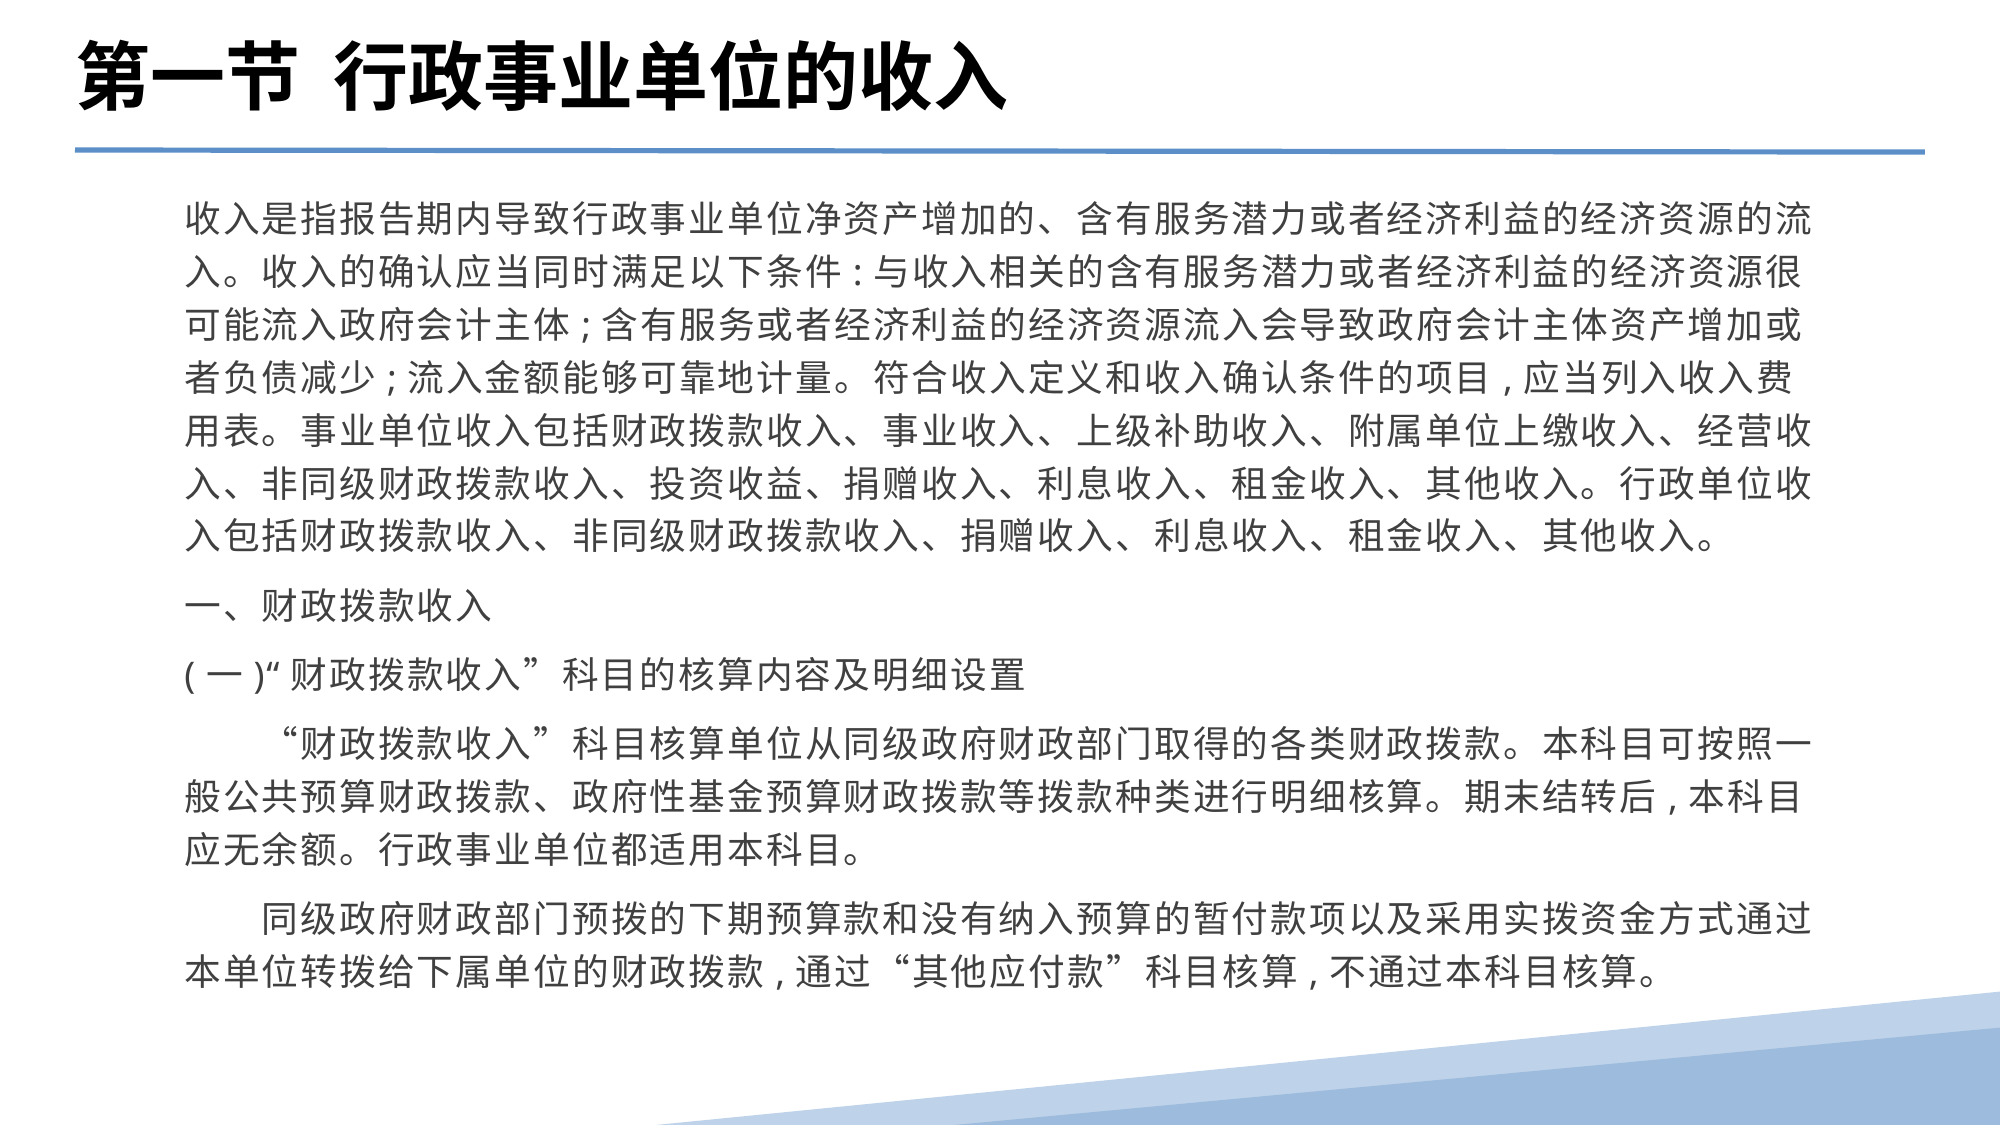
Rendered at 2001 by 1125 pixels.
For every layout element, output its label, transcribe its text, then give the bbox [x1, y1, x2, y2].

text_box 收入是指报告期内导致行政事业单位净资产增加的、含有服务潜力或者经济利益的经济资源的流入。收入的确认应当同时满足以下条件:与收入相关的含有服务潜力或者经济利益的经济资源很可能流入政府会计主体;含有服务或者经济利益的经济资源流入会导致政府会计主体资产增加或者负债减少;流入金额能够可靠地计量。符合收入定义和收入确认条件的项目,应当列入收入费用表。事业单位收入包括财政拨款收入、事业收入、上级补助收入、附属单位上缴收入、经营收入、非同级财政拨款收入、投资收益、捐赠收入、利息收入、租金收入、其他收入。行政单位收入包括财政拨款收入、非同级财政拨款收入、捐赠收入、利息收入、租金收入、其他收入。 一、财政拨款收入 (一)“财政拨款收入”科目的核算内容及明细设置 “财政拨款收入”科目核算单位从同级政府财政部门取得的各类财政拨款。本科目可按照一般公共预算财政拨款、政府性基金预算财政拨款等拨款种类进行明细核算。期末结转后,本科目应无余额。行政事业单位都适用本科目。 同级政府财政部门预拨的下期预算款和没有纳入预算的暂付款项以及采用实拨资金方式通过本单位转拨给下属单位的财政拨款,通过“其他应付款”科目核算,不通过本科目核算。 [174, 178, 1838, 1001]
text_box 第一节 行政事业单位的收入 [75, 24, 1925, 125]
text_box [656, 991, 2000, 1125]
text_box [74, 149, 1925, 153]
